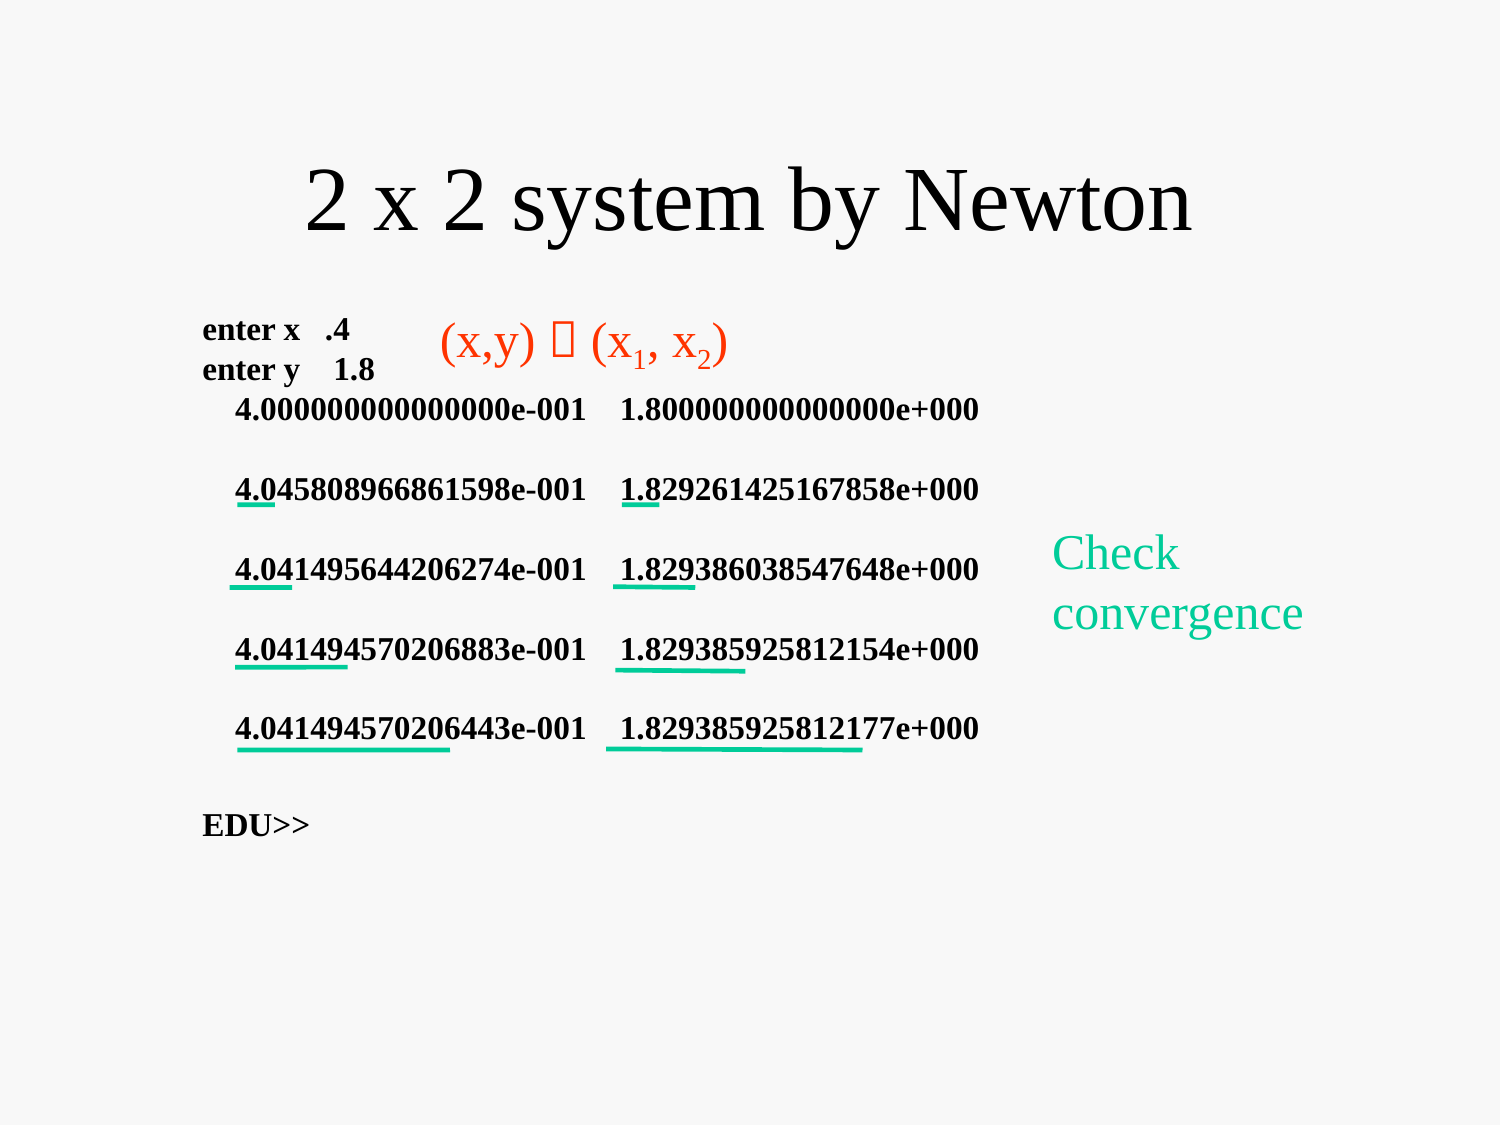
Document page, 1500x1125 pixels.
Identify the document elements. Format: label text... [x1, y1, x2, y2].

text_box enter x .4 enter y 1.8 4.000000000000000e-001 1.800000000000000e+000 4.045808966861598e-001 1.829261425167858e+000 4.041495644206274e-001 1.829386038547648e+000 4.041494570206883e-001 1.829385925812154e+000 4.041494570206443e-001 1.829385925812177e+000 EDU>> [187, 299, 1150, 854]
title 2 x 2 system by Newton [112, 99, 1388, 288]
text_box (x,y)  (x1, x2) [425, 299, 1075, 383]
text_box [234, 666, 746, 676]
text_box Check convergence [1037, 512, 1425, 648]
